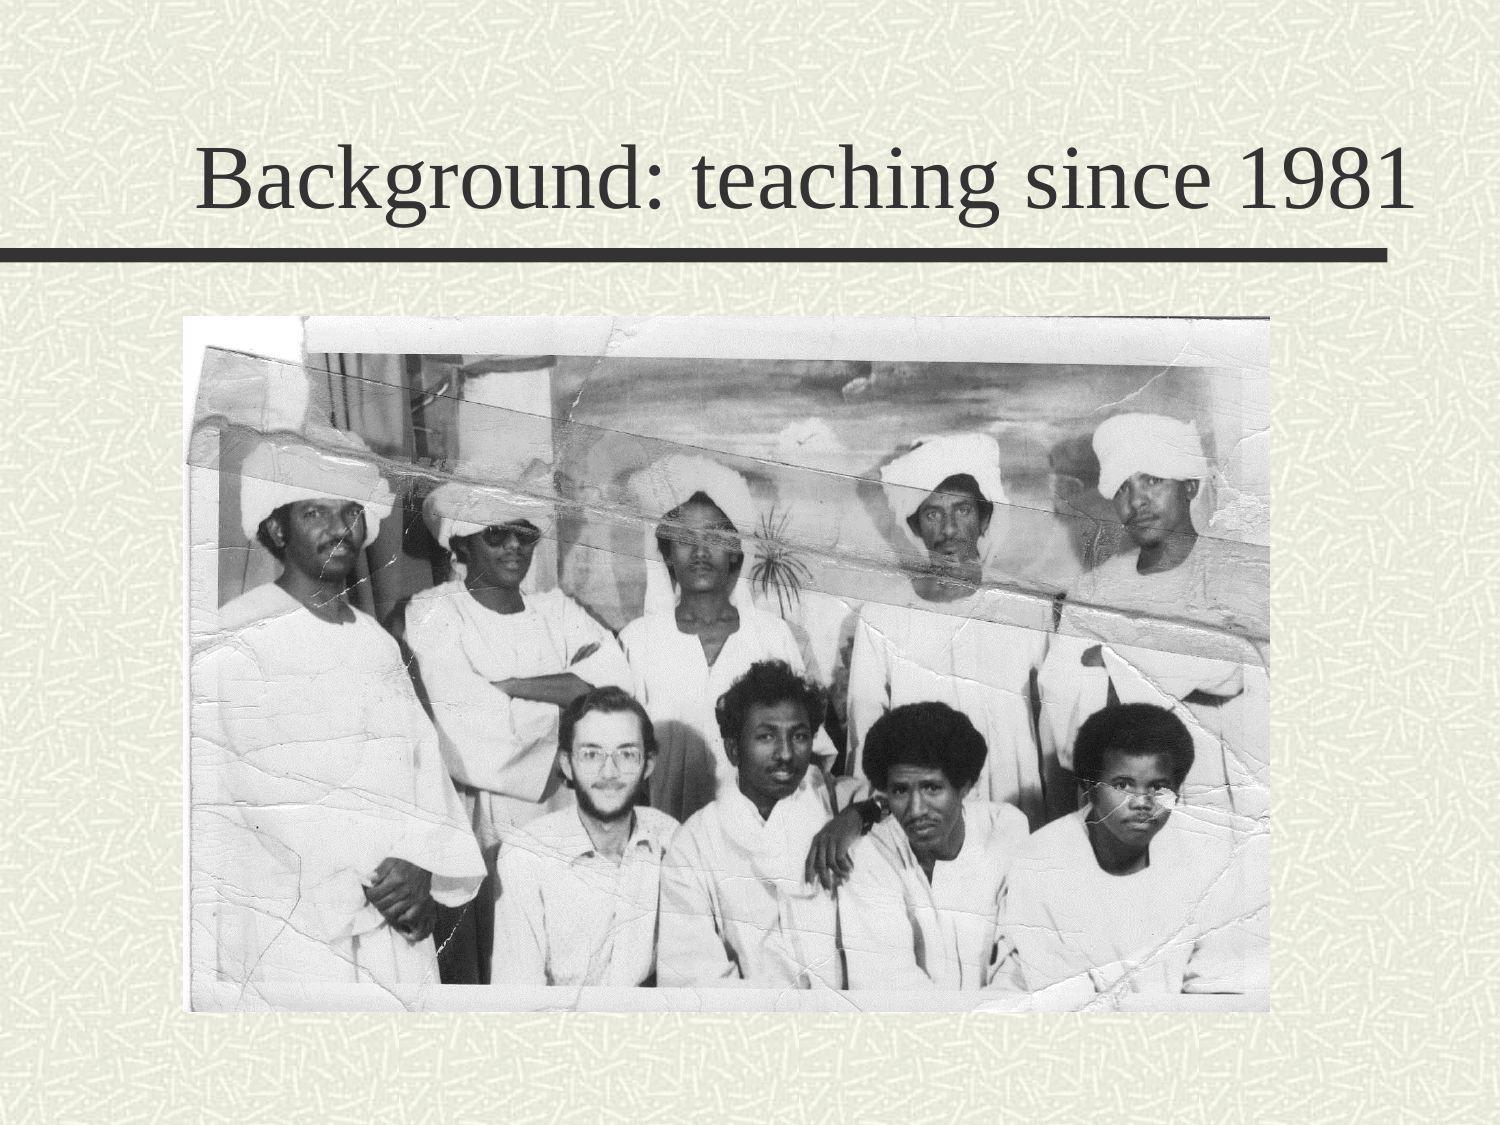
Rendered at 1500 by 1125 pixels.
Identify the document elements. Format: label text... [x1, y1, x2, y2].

text_box [137, 337, 1413, 1025]
picture [0, 0, 1500, 1125]
title Background: teaching since 1981 [179, 46, 1455, 235]
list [182, 316, 1270, 1012]
